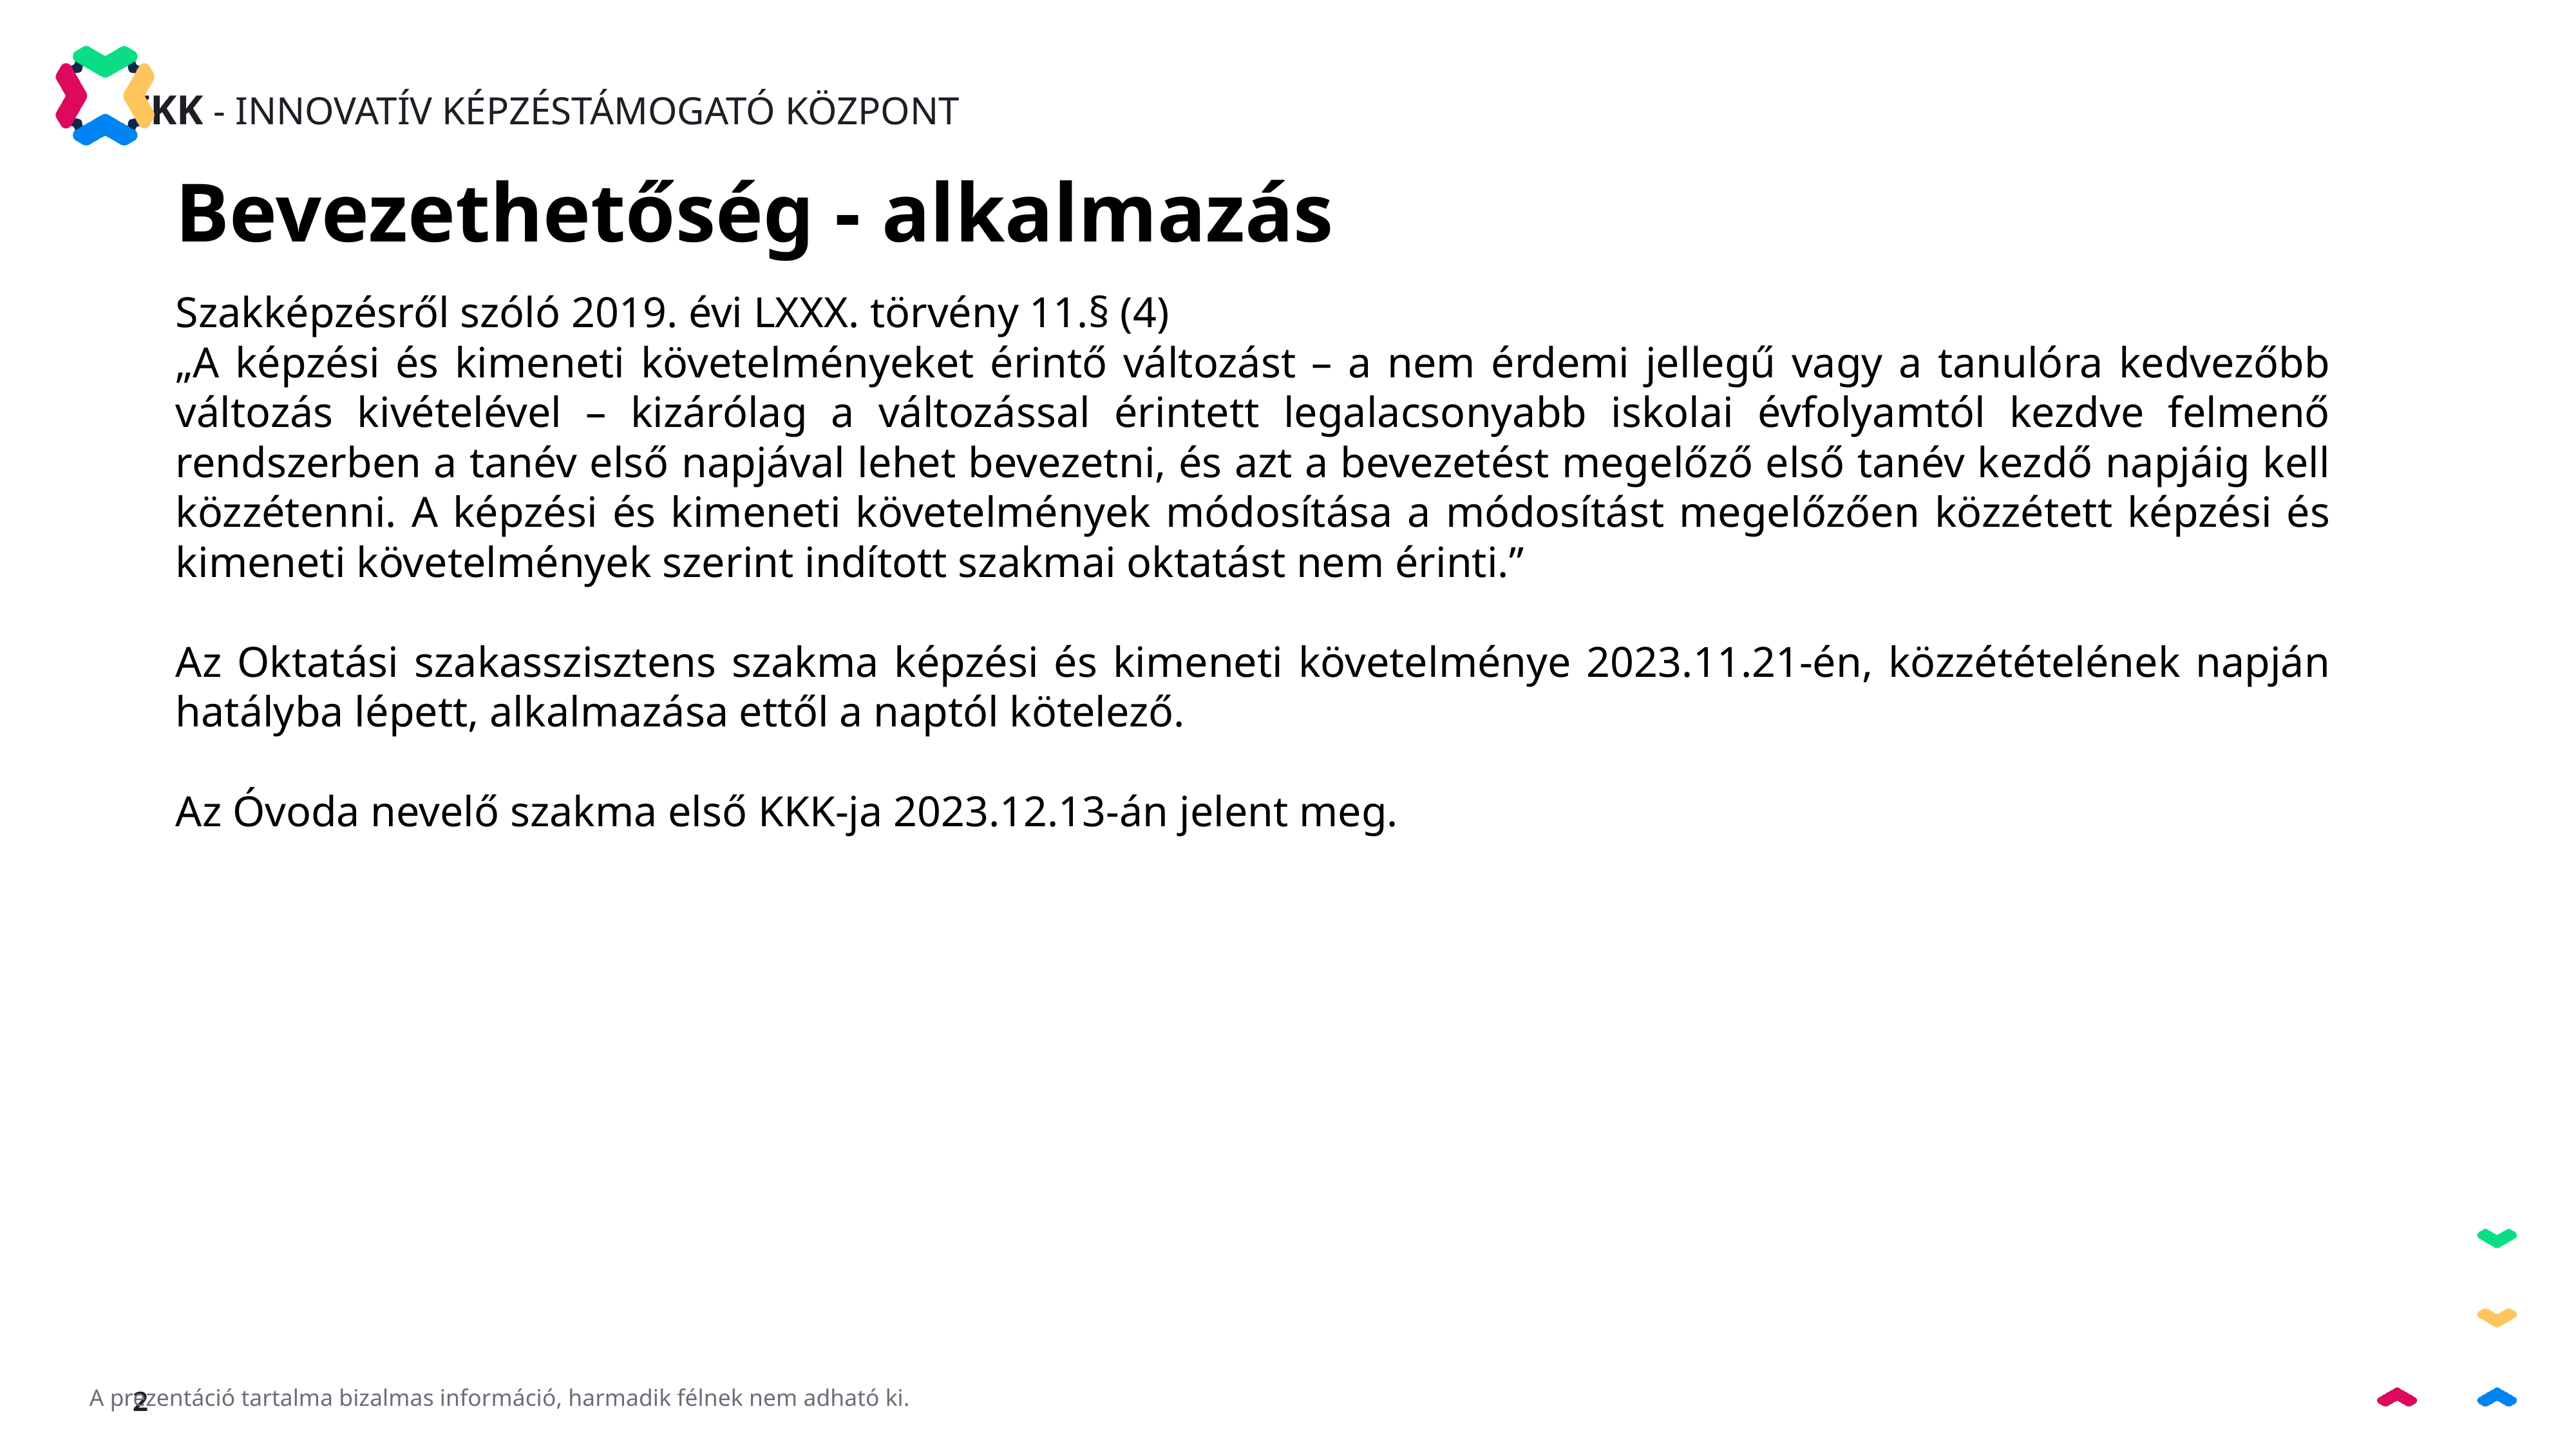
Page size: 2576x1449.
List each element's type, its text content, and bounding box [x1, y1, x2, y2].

list Szakképzésről szóló 2019. évi LXXX. törvény 11.§ (4) „A képzési és kimeneti követelményeket érintő változást – a nem érdemi jellegű vagy a tanulóra kedvezőbb változás kivételével – kizárólag a változással érintett legalacsonyabb iskolai évfolyamtól kezdve felmenő rendszerben a tanév első napjával lehet bevezetni, és azt a bevezetést megelőző első tanév kezdő napjáig kell közzétenni. A képzési és kimeneti követelmények módosítása a módosítást megelőzően közzétett képzési és kimeneti követelmények szerint indított szakmai oktatást nem érinti.” Az Oktatási szakasszisztens szakma képzési és kimeneti követelménye 2023.11.21-én, közzétételének napján hatályba lépett, alkalmazása ettől a naptól kötelező. Az Óvoda nevelő szakma első KKK-ja 2023.12.13-án jelent meg. [175, 286, 2332, 1288]
picture [2377, 1229, 2517, 1406]
list Bevezethetőség - alkalmazás [175, 161, 2275, 286]
picture [55, 46, 155, 146]
